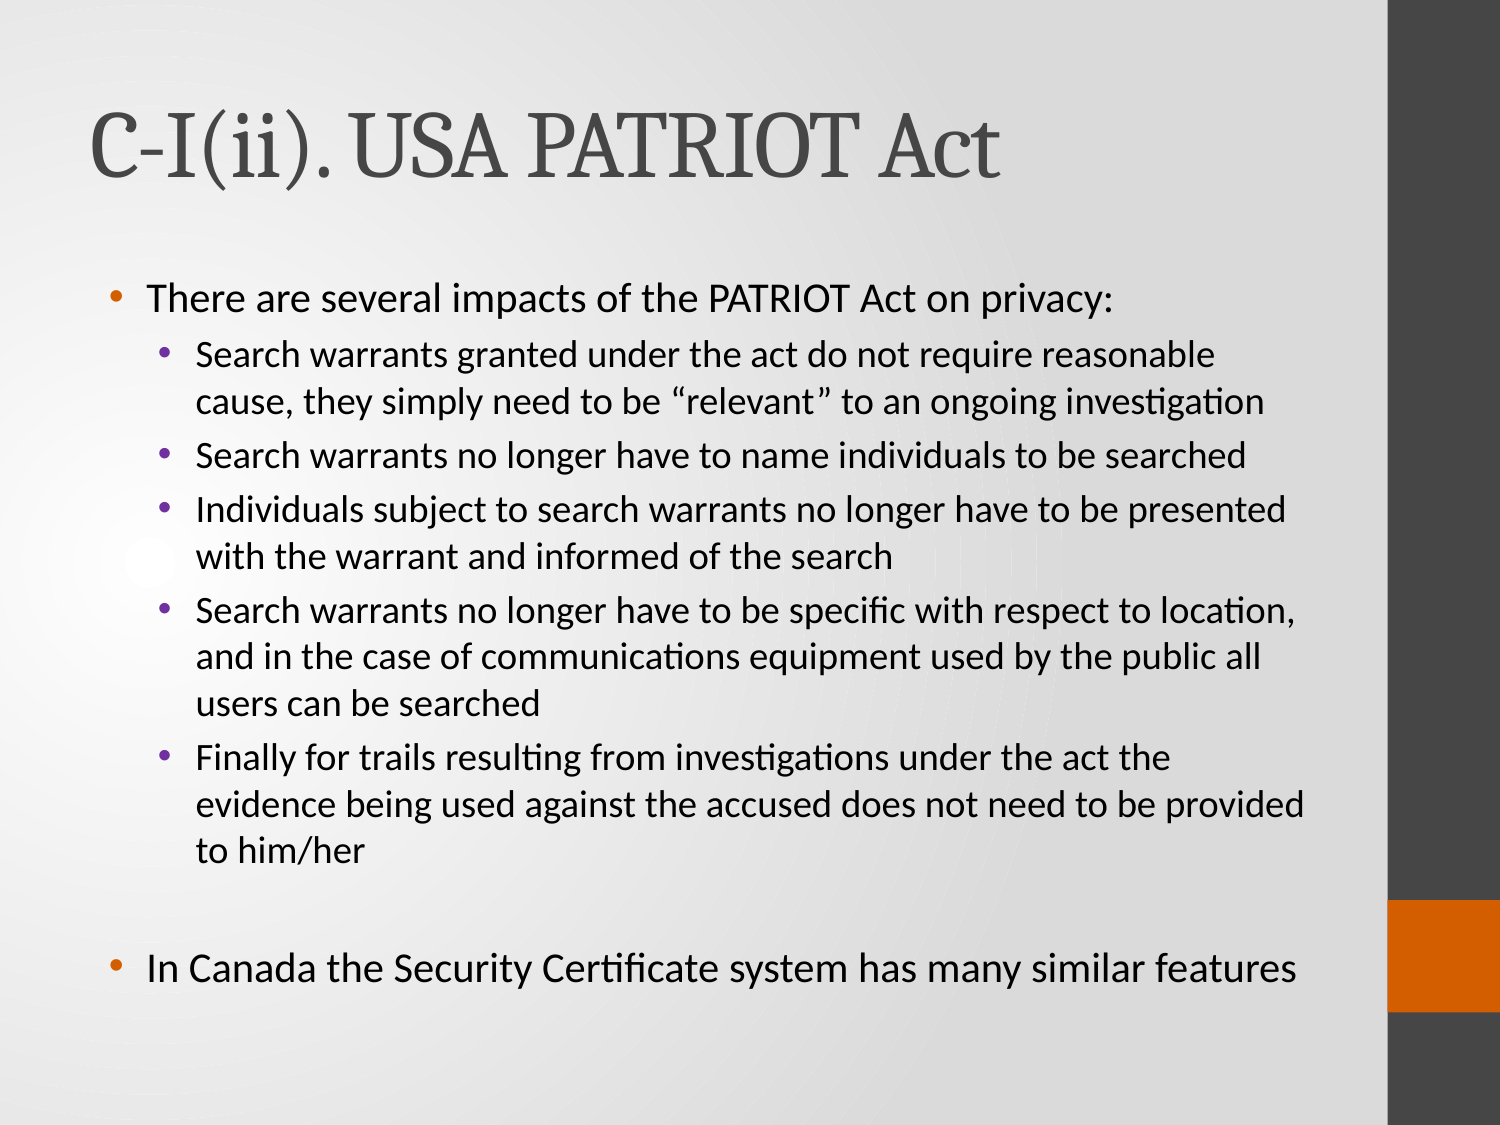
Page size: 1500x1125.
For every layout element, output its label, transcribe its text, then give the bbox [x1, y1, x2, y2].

title C-I(ii). USA PATRIOT Act [75, 45, 1325, 233]
list There are several impacts of the PATRIOT Act on privacy: Search warrants granted under the act do not require reasonable cause, they simply need to be “relevant” to an ongoing investigation Search warrants no longer have to name individuals to be searched Individuals subject to search warrants no longer have to be presented with the warrant and informed of the search Search warrants no longer have to be specific with respect to location, and in the case of communications equipment used by the public all users can be searched Finally for trails resulting from investigations under the act the evidence being used against the accused does not need to be provided to him/her In Canada the Security Certificate system has many similar features [75, 262, 1325, 1050]
